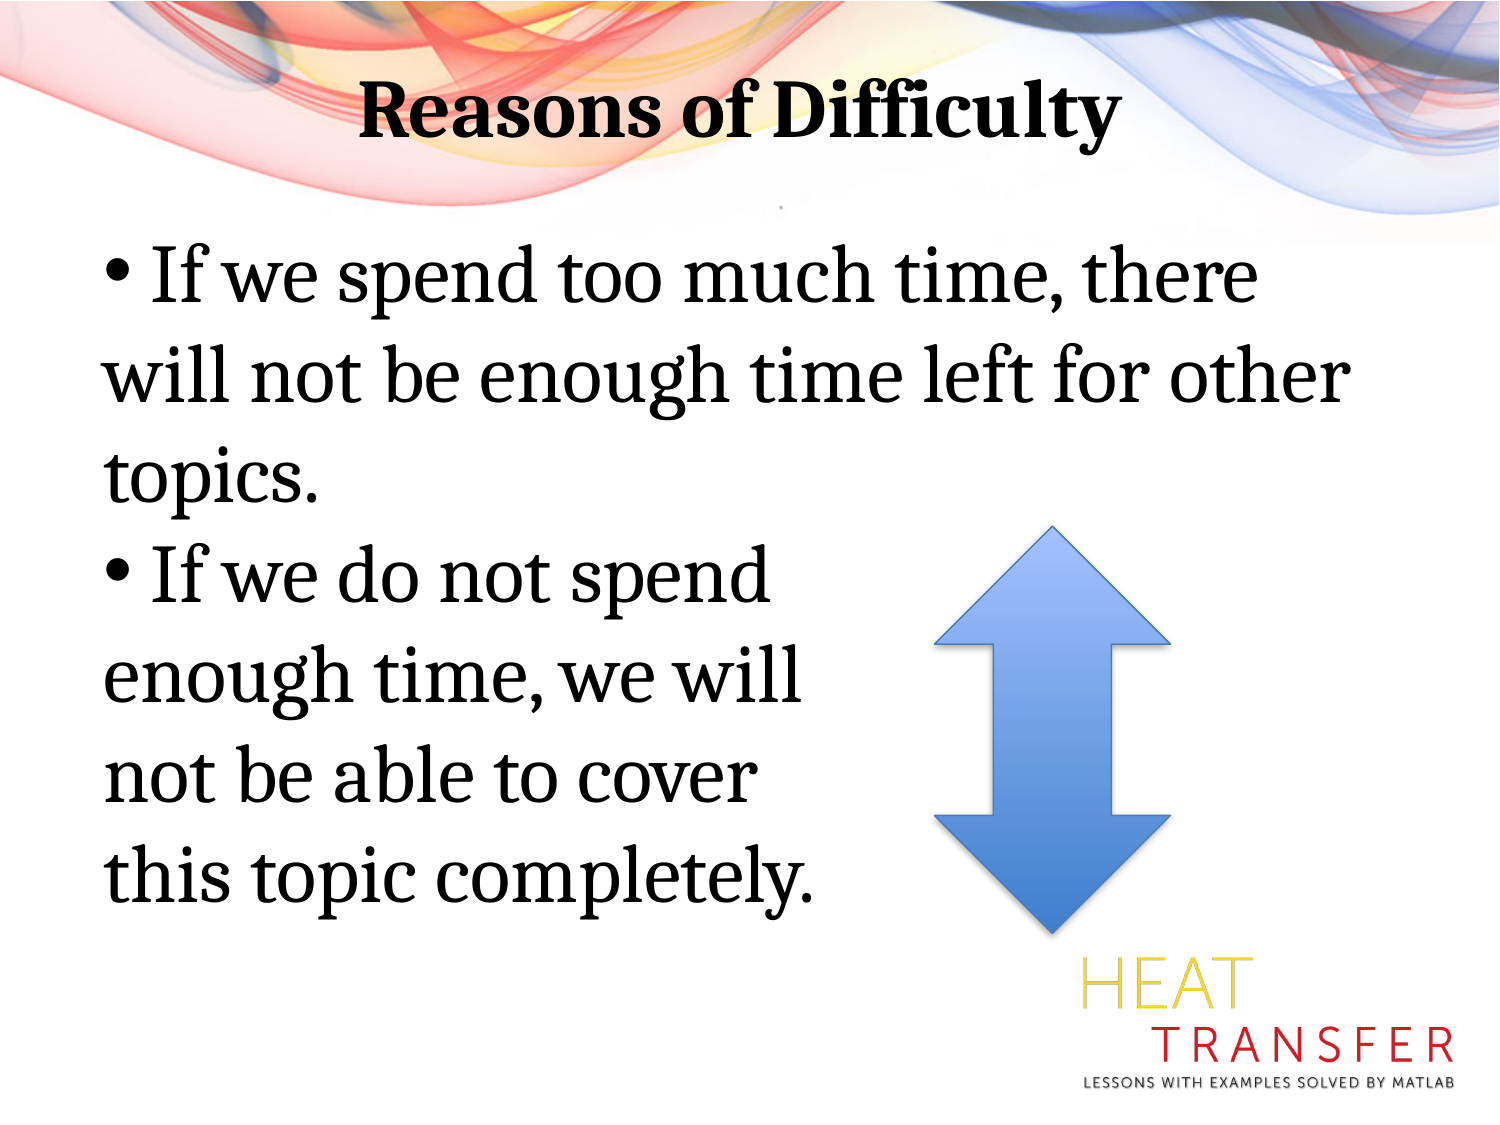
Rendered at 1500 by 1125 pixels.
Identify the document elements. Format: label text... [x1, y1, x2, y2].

text_box [933, 525, 1172, 934]
text_box Reasons of Difficulty [147, 46, 1333, 162]
text_box If we spend too much time, there will not be enough time left for other topics. If we do not spend enough time, we will not be able to cover this topic completely. [88, 211, 1377, 927]
picture [1075, 946, 1464, 1093]
picture [0, 1, 1499, 243]
